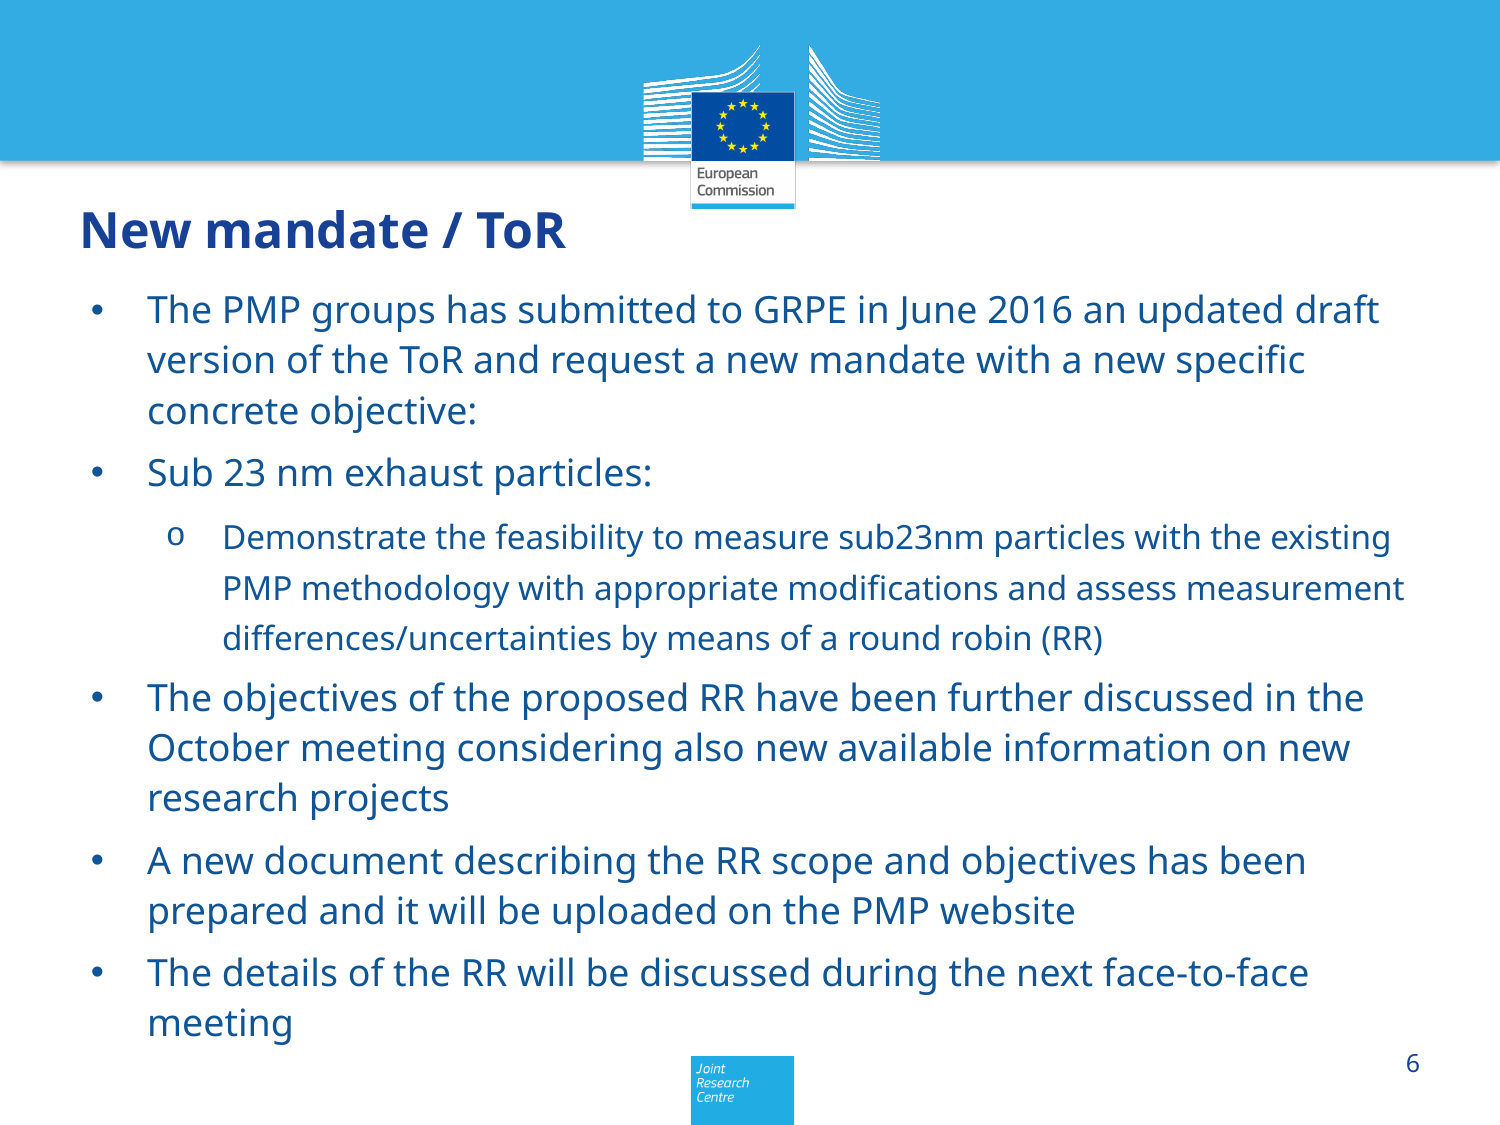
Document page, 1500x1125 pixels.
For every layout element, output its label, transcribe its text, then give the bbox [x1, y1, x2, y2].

text_box The PMP groups has submitted to GRPE in June 2016 an updated draft version of the ToR and request a new mandate with a new specific concrete objective: Sub 23 nm exhaust particles: Demonstrate the feasibility to measure sub23nm particles with the existing PMP methodology with appropriate modifications and assess measurement differences/uncertainties by means of a round robin (RR) The objectives of the proposed RR have been further discussed in the October meeting considering also new available information on new research projects A new document describing the RR scope and objectives has been prepared and it will be uploaded on the PMP website The details of the RR will be discussed during the next face-to-face meeting [47, 302, 1453, 1024]
text_box New mandate / ToR [64, 183, 1436, 269]
